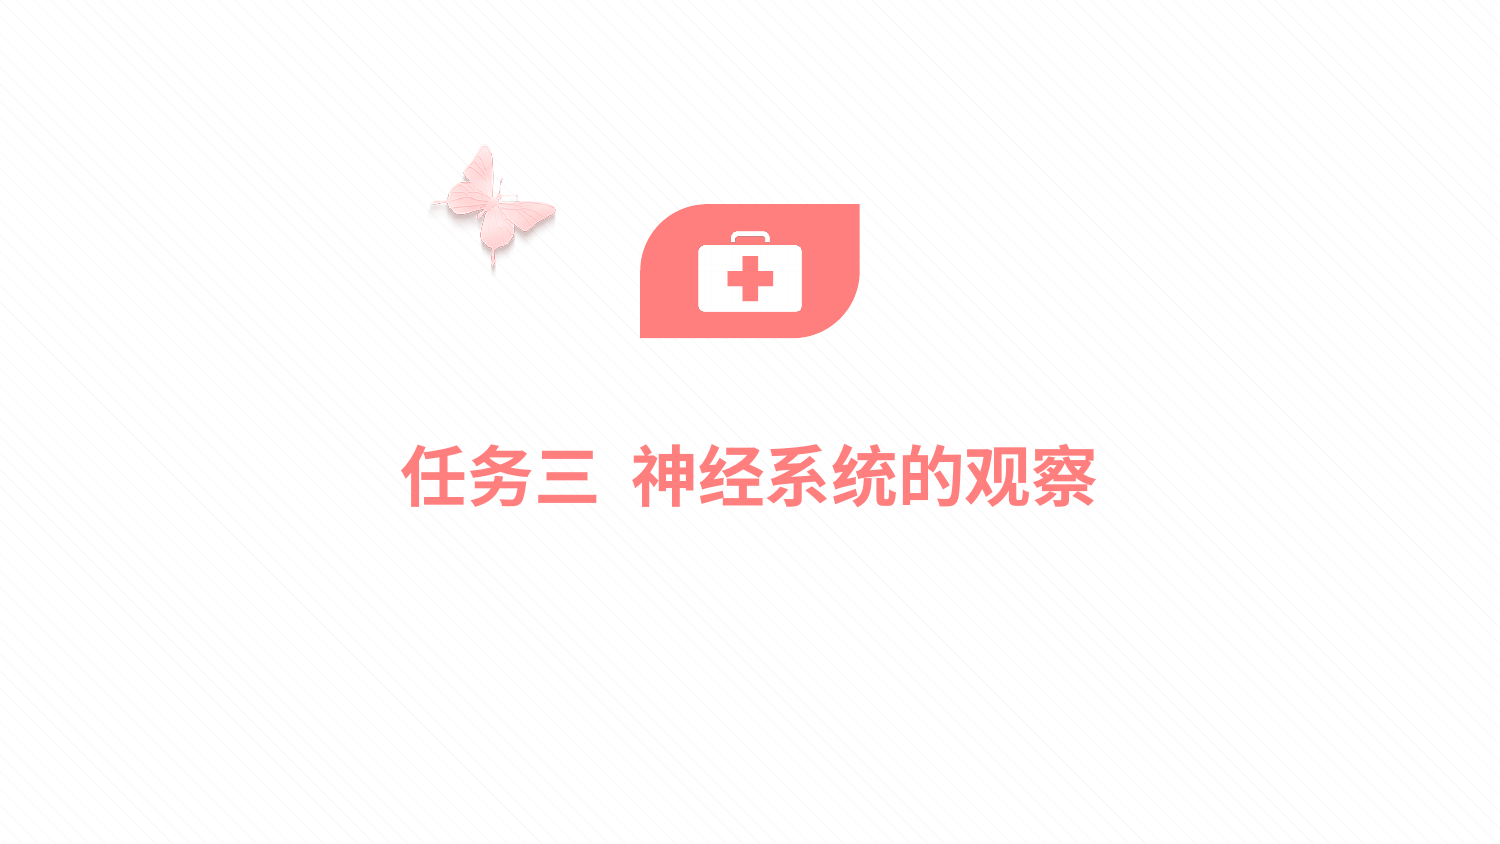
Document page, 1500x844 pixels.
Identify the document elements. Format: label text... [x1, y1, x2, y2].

text_box 任务三 神经系统的观察 [386, 427, 1114, 522]
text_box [640, 204, 860, 339]
picture [422, 132, 584, 279]
